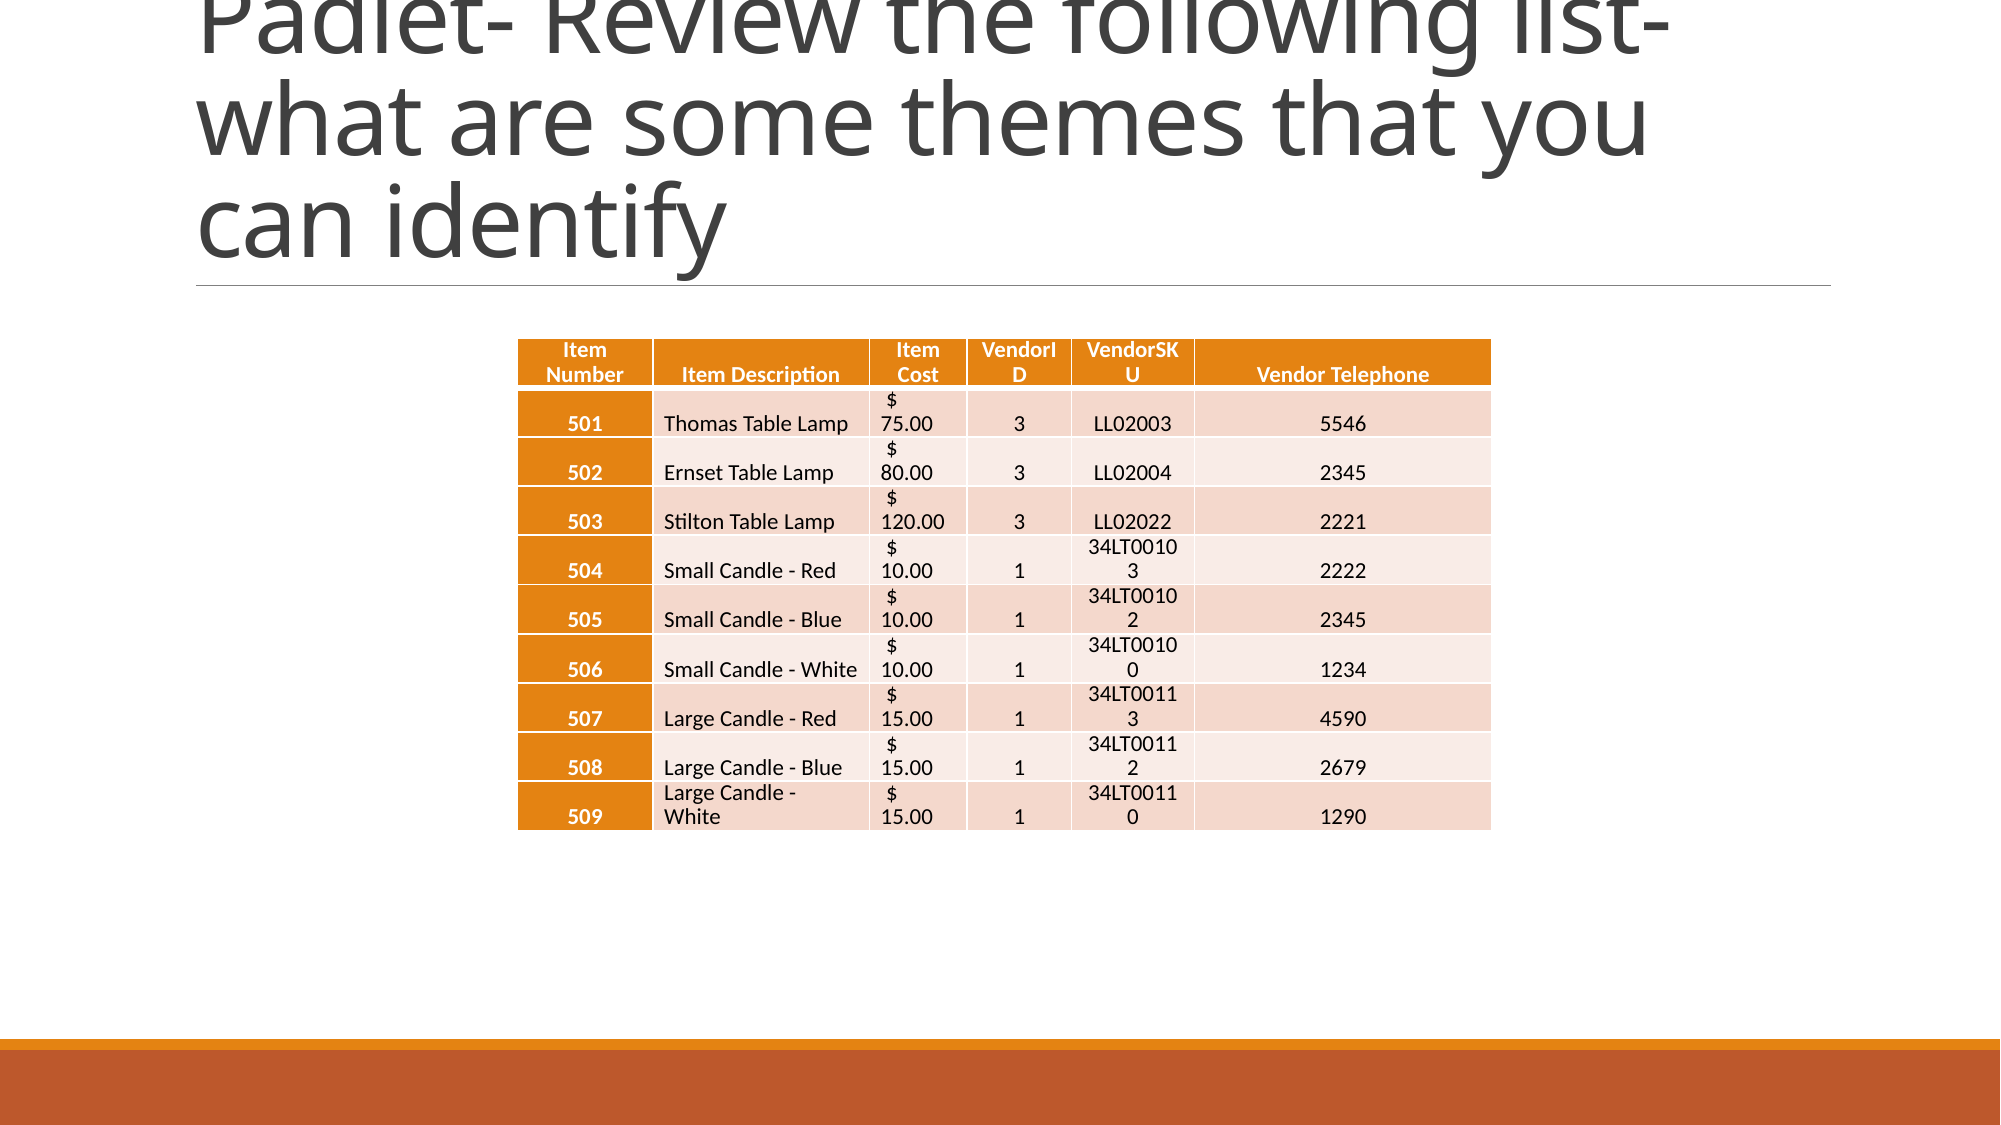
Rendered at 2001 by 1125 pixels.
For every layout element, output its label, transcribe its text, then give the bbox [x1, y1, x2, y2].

table_cell 1 [968, 733, 1071, 780]
table_cell 503 [518, 487, 652, 534]
table_cell 34LT00112 [1072, 733, 1194, 780]
table_cell LL02003 [1072, 391, 1194, 436]
table_cell Thomas Table Lamp [654, 391, 869, 436]
table_cell 1234 [1195, 635, 1491, 682]
table_cell 2222 [1195, 536, 1491, 584]
table_cell 504 [518, 536, 652, 584]
table_cell 1 [968, 782, 1071, 830]
table_header Item Description [654, 339, 869, 385]
table_cell $ 15.00 [870, 733, 966, 780]
table_cell Large Candle - White [654, 782, 869, 830]
table_cell $ 10.00 [870, 585, 966, 633]
table_cell 508 [518, 733, 652, 780]
table_cell 3 [968, 438, 1071, 485]
table_cell Large Candle - Red [654, 684, 869, 731]
table_cell 5546 [1195, 391, 1491, 436]
table_cell LL02022 [1072, 487, 1194, 534]
table_cell 34LT00113 [1072, 684, 1194, 731]
table_header Item Cost [870, 339, 966, 385]
table_cell Small Candle - Red [654, 536, 869, 584]
table_cell 1 [968, 536, 1071, 584]
table_cell $ 10.00 [870, 635, 966, 682]
table_cell $ 75.00 [870, 391, 966, 436]
table_cell $ 15.00 [870, 782, 966, 830]
table_cell Large Candle - Blue [654, 733, 869, 780]
table_cell 2679 [1195, 733, 1491, 780]
table_cell 501 [518, 391, 652, 436]
table_cell 34LT00100 [1072, 635, 1194, 682]
table_header VendorID [968, 339, 1071, 385]
table_cell 2345 [1195, 438, 1491, 485]
table_cell Small Candle - White [654, 635, 869, 682]
table_cell $ 80.00 [870, 438, 966, 485]
table_cell 1 [968, 635, 1071, 682]
table_cell LL02004 [1072, 438, 1194, 485]
table_cell 502 [518, 438, 652, 485]
table_cell 1 [968, 684, 1071, 731]
table_cell 34LT00110 [1072, 782, 1194, 830]
table_cell $ 10.00 [870, 536, 966, 584]
table_cell 1290 [1195, 782, 1491, 830]
table_cell 506 [518, 635, 652, 682]
table_header Item Number [518, 339, 652, 385]
table_cell 1 [968, 585, 1071, 633]
table_cell 507 [518, 684, 652, 731]
table_cell 3 [968, 487, 1071, 534]
table_header Vendor Telephone [1195, 339, 1491, 385]
table_cell $ 120.00 [870, 487, 966, 534]
table_cell Stilton Table Lamp [654, 487, 869, 534]
table_cell Small Candle - Blue [654, 585, 869, 633]
table_cell 2345 [1195, 585, 1491, 633]
table_cell 4590 [1195, 684, 1491, 731]
table_cell 505 [518, 585, 652, 633]
table_cell 509 [518, 782, 652, 830]
table_cell 2221 [1195, 487, 1491, 534]
table_cell 34LT00103 [1072, 536, 1194, 584]
table_header VendorSKU [1072, 339, 1194, 385]
title Padlet- Review the following list- what are some themes that you can identify [180, 47, 1830, 285]
table_cell 3 [968, 391, 1071, 436]
table_cell $ 15.00 [870, 684, 966, 731]
table_cell Ernset Table Lamp [654, 438, 869, 485]
table_cell 34LT00102 [1072, 585, 1194, 633]
